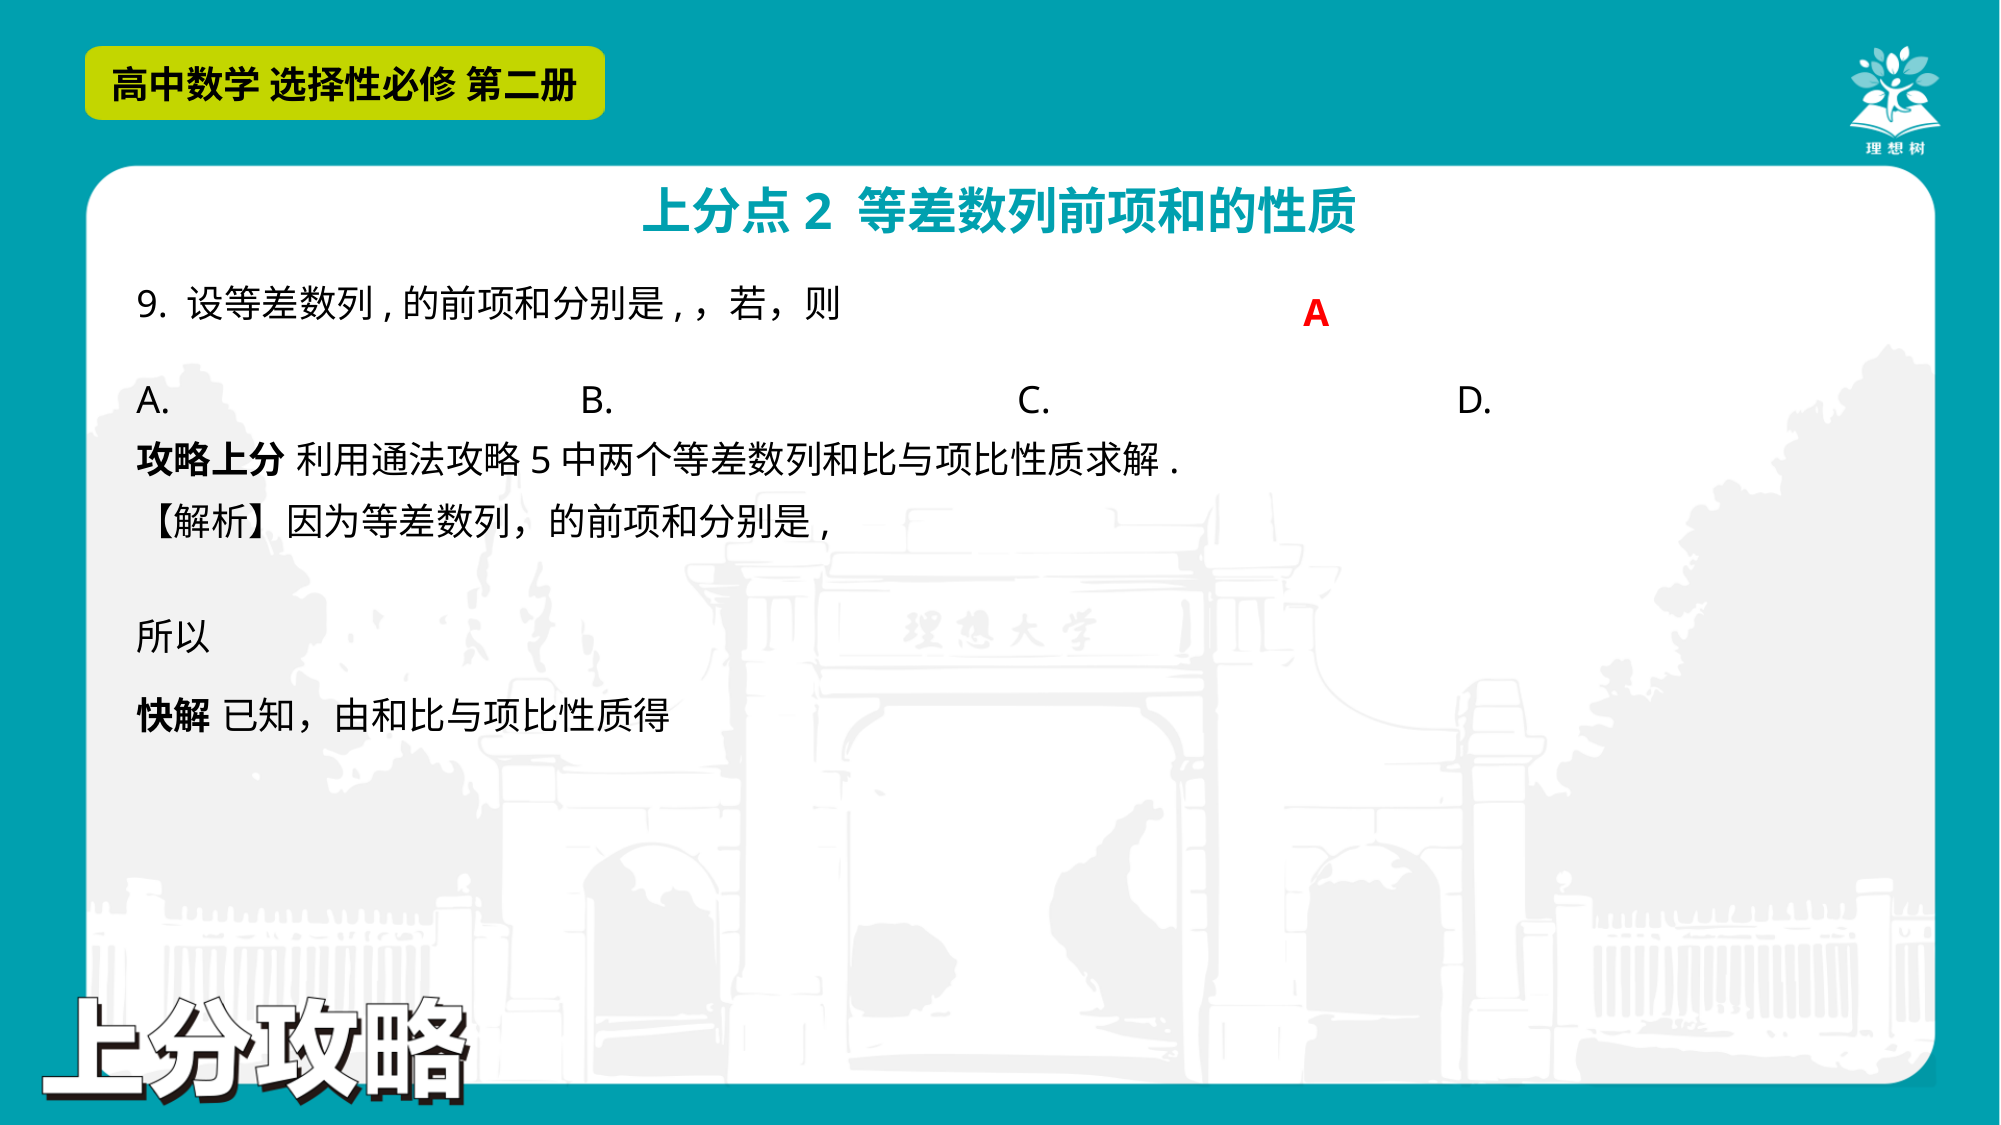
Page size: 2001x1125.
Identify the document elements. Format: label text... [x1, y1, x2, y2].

text_box A [1289, 288, 1344, 333]
picture [0, 0, 2000, 1125]
text_box 攻略上分 利用通法攻略5中两个等差数列和比与项比性质求解. [136, 414, 1865, 474]
